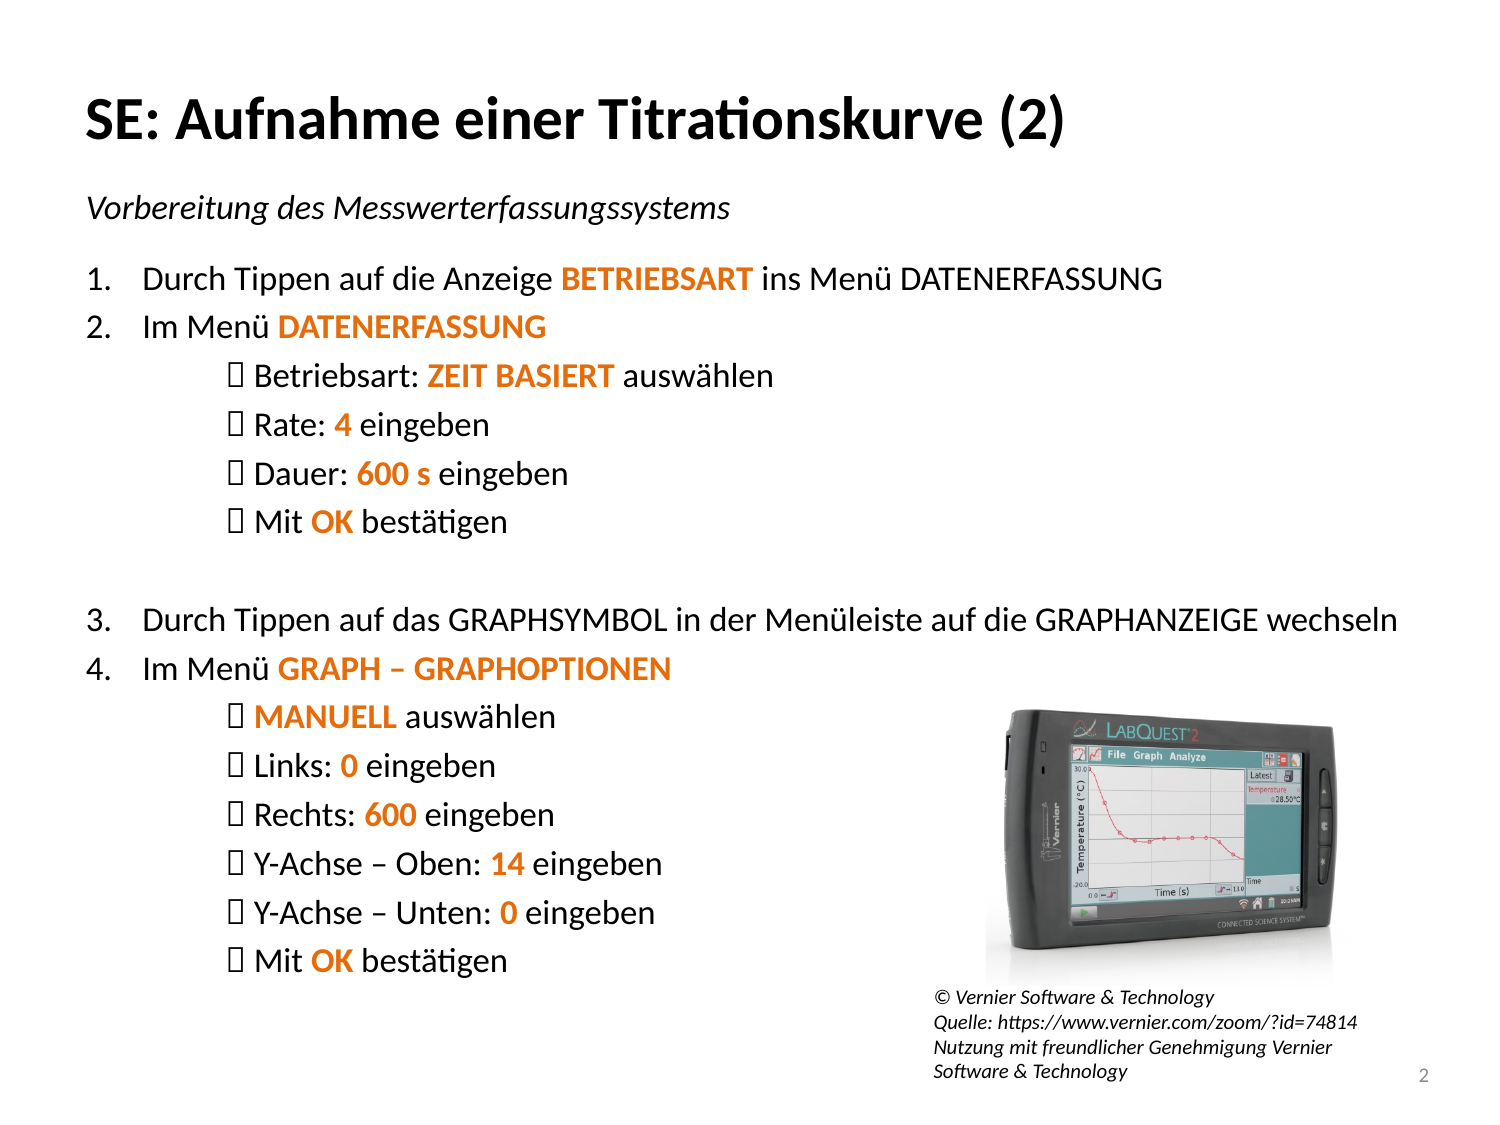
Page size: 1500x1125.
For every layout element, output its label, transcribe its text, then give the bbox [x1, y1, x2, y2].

text_box © Vernier Software & Technology Quelle: https://www.vernier.com/zoom/?id=74814 Nutzung mit freundlicher Genehmigung Vernier Software & Technology [918, 975, 1400, 1091]
picture [985, 692, 1365, 986]
list Vorbereitung des Messwerterfassungssystems Durch Tippen auf die Anzeige BETRIEBSART ins Menü DATENERFASSUNG Im Menü DATENERFASSUNG  Betriebsart: ZEIT BASIERT auswählen  Rate: 4 eingeben  Dauer: 600 s eingeben  Mit OK bestätigen Durch Tippen auf das GRAPHSYMBOL in der Menüleiste auf die GRAPHANZEIGE wechseln Im Menü GRAPH – GRAPHOPTIONEN  MANUELL auswählen  Links: 0 eingeben  Rechts: 600 eingeben  Y-Achse – Oben: 14 eingeben  Y-Achse – Unten: 0 eingeben  Mit OK bestätigen [70, 177, 1430, 1004]
title SE: Aufnahme einer Titrationskurve (2) [70, 70, 1430, 160]
slide_number 2 [1400, 1051, 1430, 1087]
